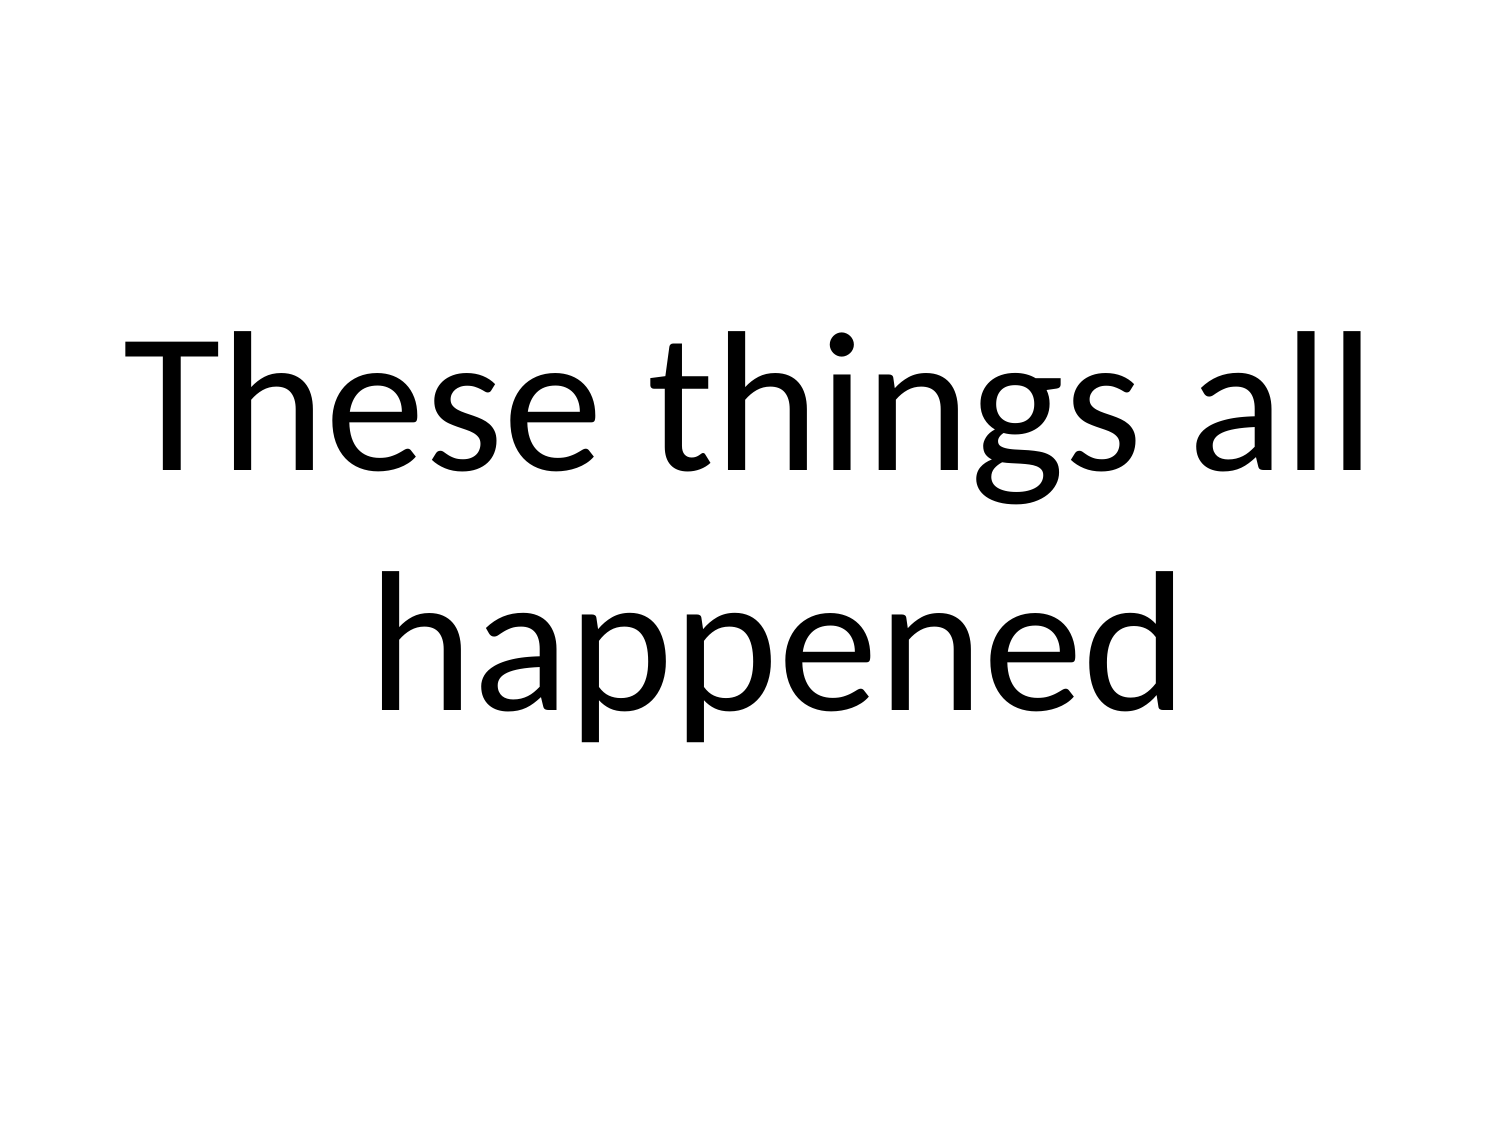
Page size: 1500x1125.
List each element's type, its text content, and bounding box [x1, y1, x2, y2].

list These things all happened [75, 262, 1425, 1005]
